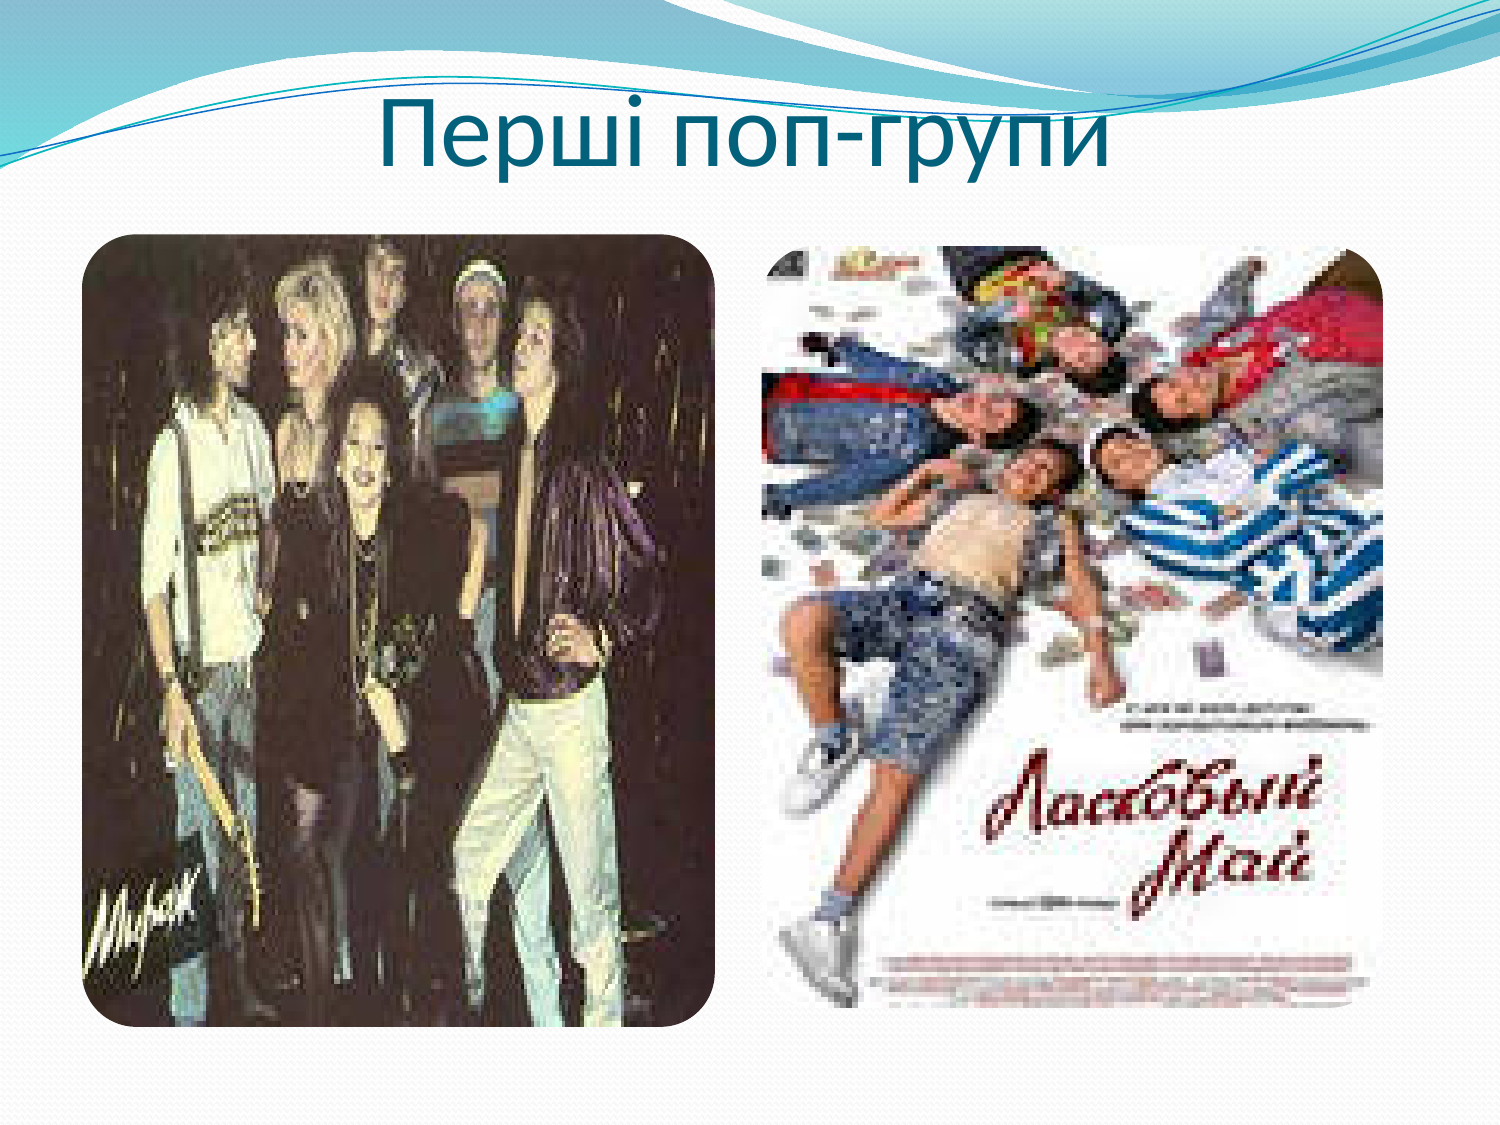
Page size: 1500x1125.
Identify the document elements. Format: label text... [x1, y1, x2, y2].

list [81, 234, 716, 1028]
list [761, 245, 1383, 1009]
title Перші поп-групи [70, 0, 1421, 188]
